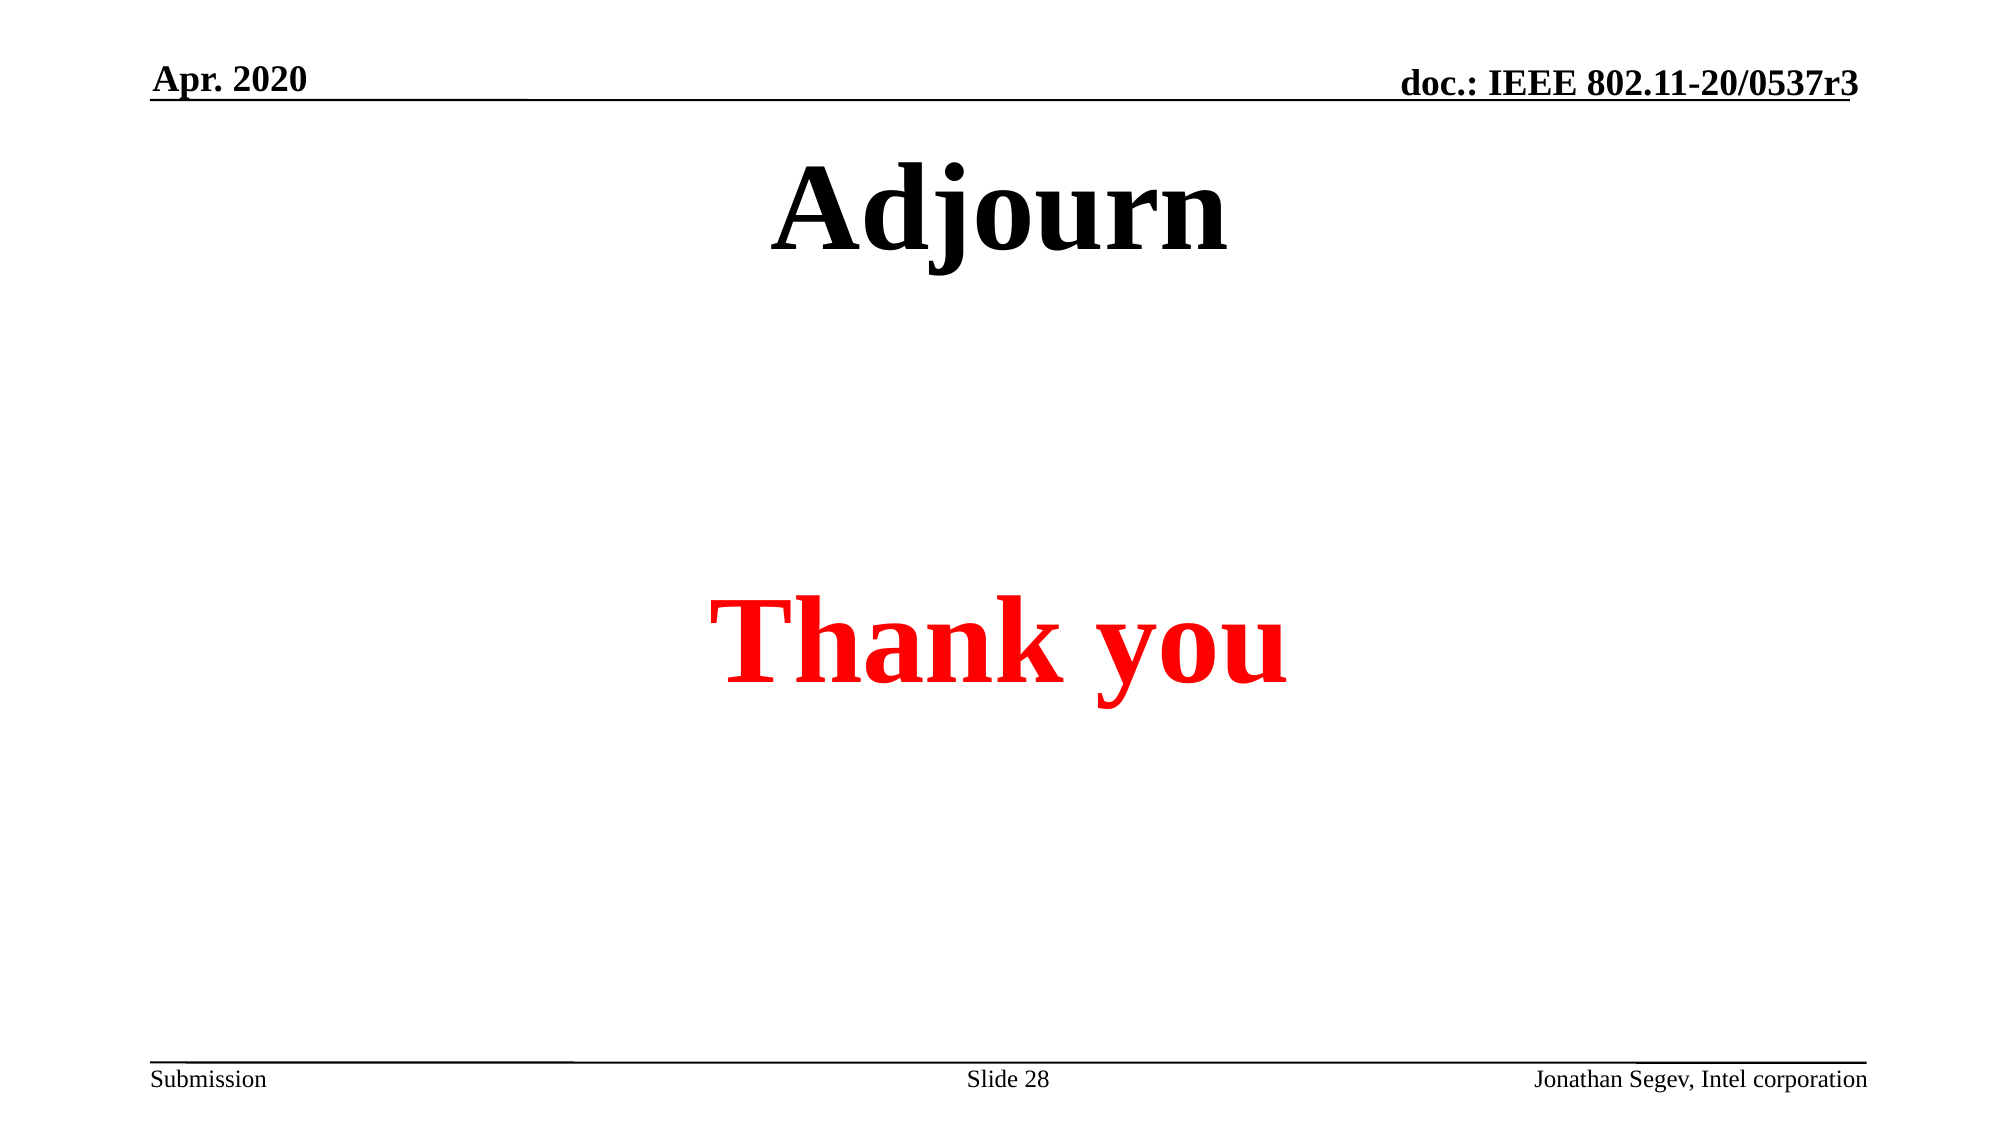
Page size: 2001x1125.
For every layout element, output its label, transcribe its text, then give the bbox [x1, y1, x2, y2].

list Thank you [149, 324, 1850, 1000]
footer Jonathan Segev, Intel corporation [1171, 1061, 1869, 1093]
title Adjourn [149, 112, 1850, 288]
slide_number Slide 28 [950, 1061, 1067, 1123]
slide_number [152, 54, 563, 100]
